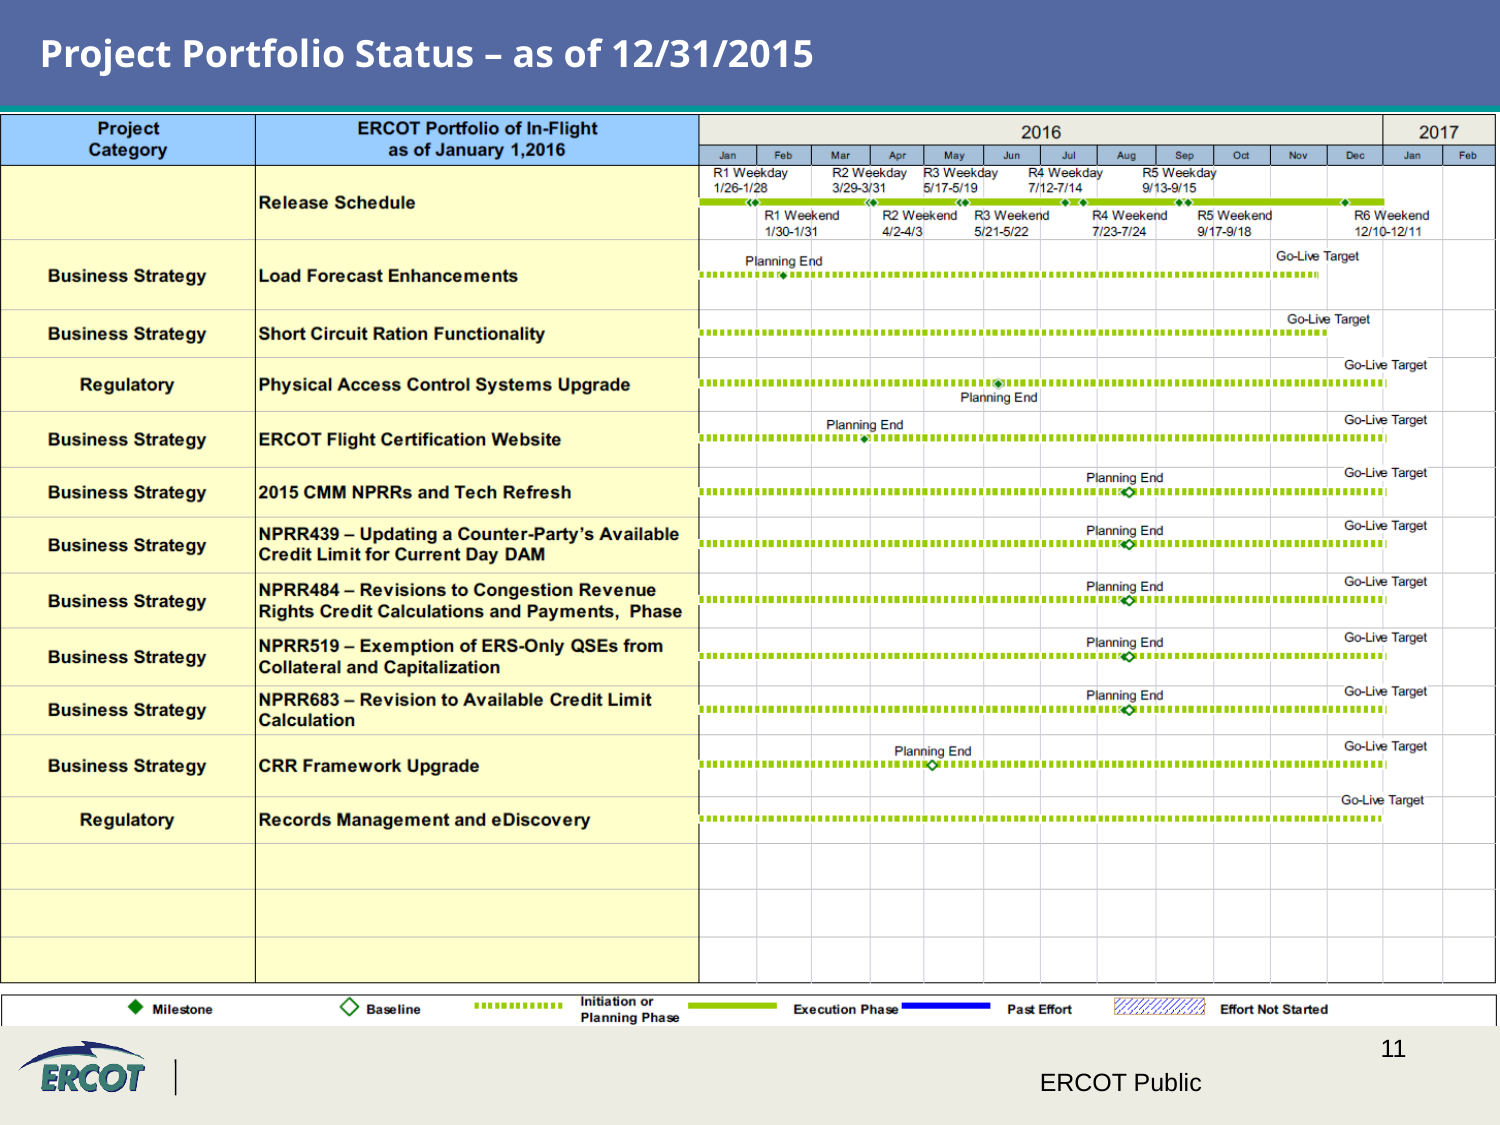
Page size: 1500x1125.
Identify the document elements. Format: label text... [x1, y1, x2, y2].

picture [0, 112, 1500, 1026]
text_box Project Portfolio Status – as of 12/31/2015 [24, 30, 1163, 106]
footer ERCOT Public [1025, 1059, 1438, 1125]
picture [10, 1031, 151, 1111]
text_box [24, 22, 1450, 85]
